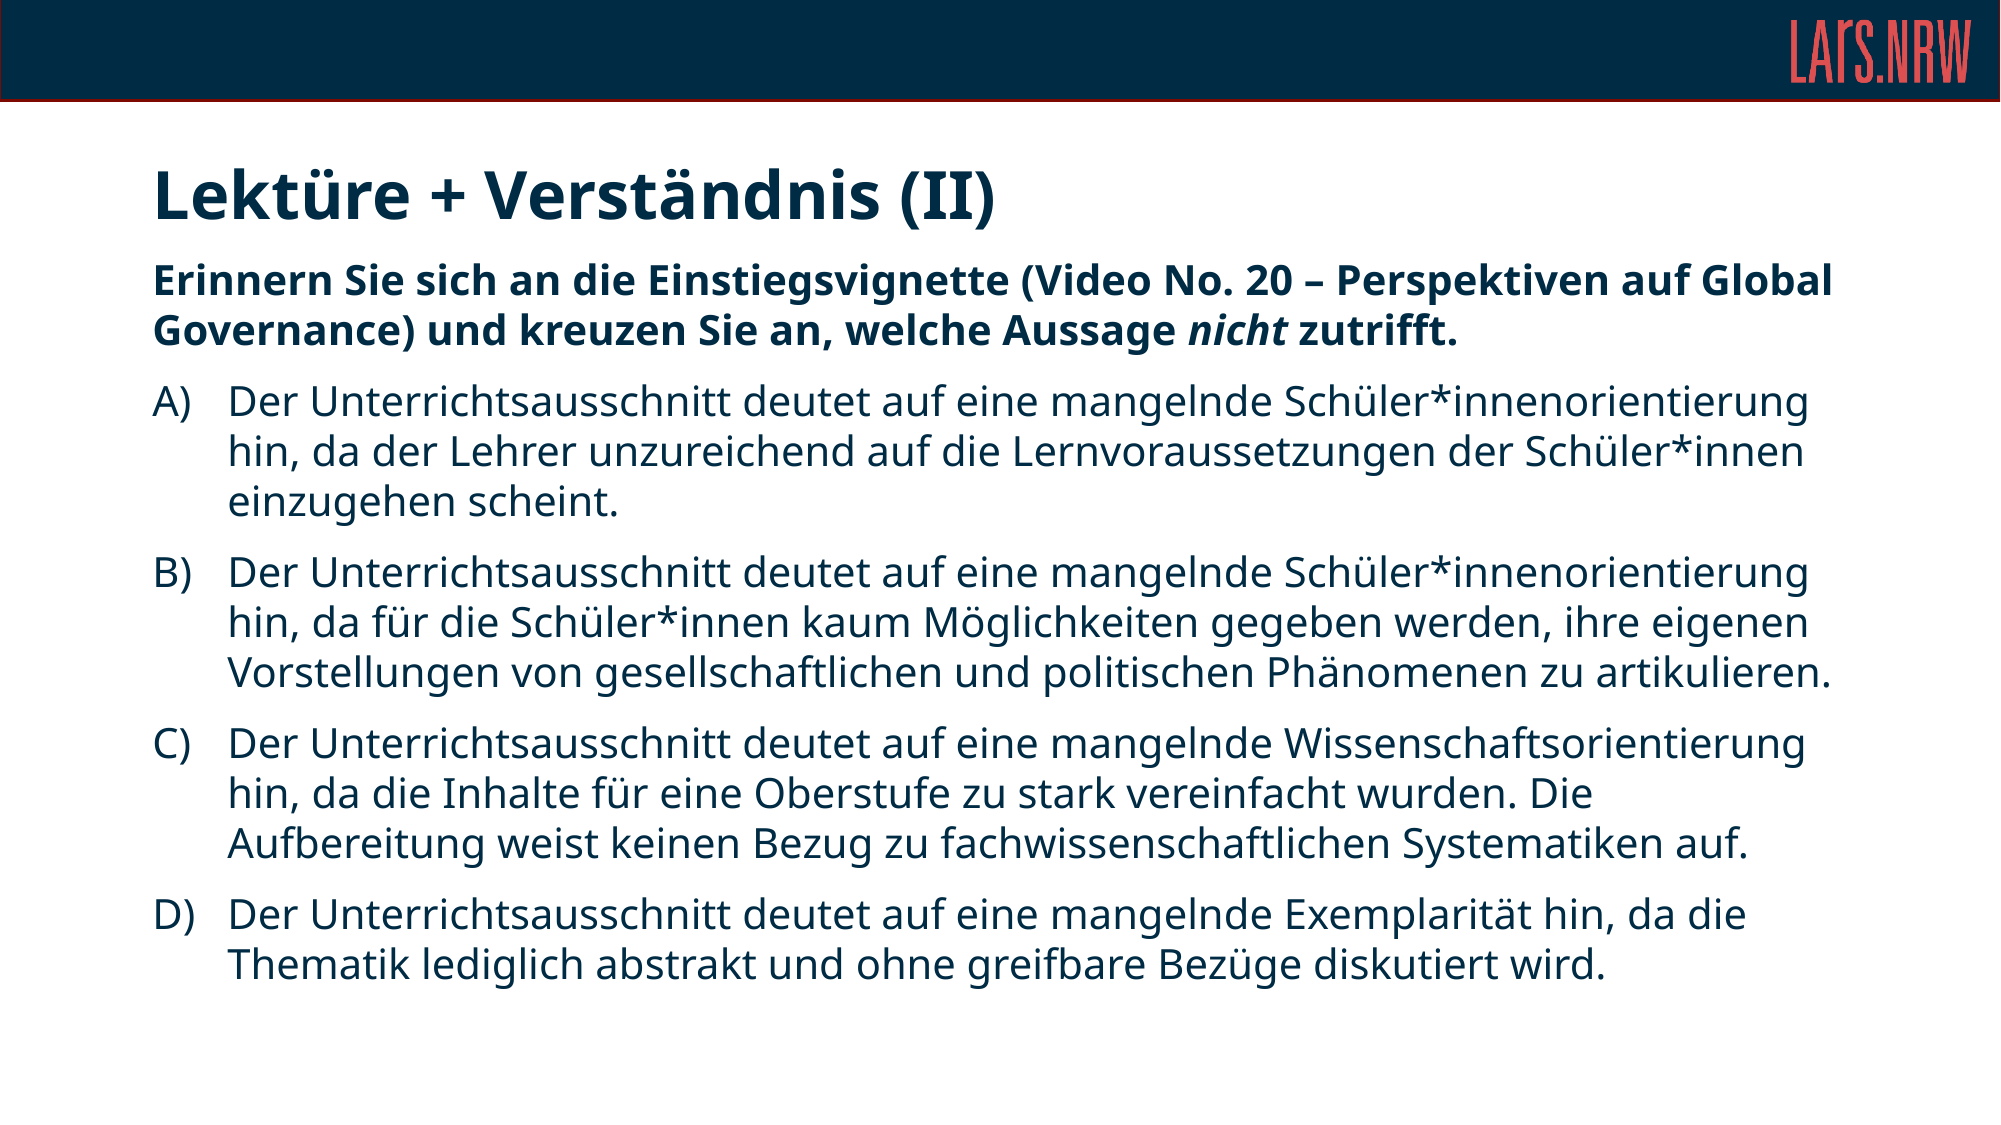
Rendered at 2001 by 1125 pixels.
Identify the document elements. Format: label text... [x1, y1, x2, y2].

list Lektüre + Verständnis (II) Erinnern Sie sich an die Einstiegsvignette (Video No. 20 – Perspektiven auf Global Governance) und kreuzen Sie an, welche Aussage nicht zutrifft. Der Unterrichtsausschnitt deutet auf eine mangelnde Schüler*innenorientierung hin, da der Lehrer unzureichend auf die Lernvoraussetzungen der Schüler*innen einzugehen scheint. Der Unterrichtsausschnitt deutet auf eine mangelnde Schüler*innenorientierung hin, da für die Schüler*innen kaum Möglichkeiten gegeben werden, ihre eigenen Vorstellungen von gesellschaftlichen und politischen Phänomenen zu artikulieren. Der Unterrichtsausschnitt deutet auf eine mangelnde Wissenschaftsorientierung hin, da die Inhalte für eine Oberstufe zu stark vereinfacht wurden. Die Aufbereitung weist keinen Bezug zu fachwissenschaftlichen Systematiken auf. Der Unterrichtsausschnitt deutet auf eine mangelnde Exemplarität hin, da die Thematik lediglich abstrakt und ohne greifbare Bezüge diskutiert wird. [137, 145, 1863, 1079]
picture [1773, 6, 1977, 99]
